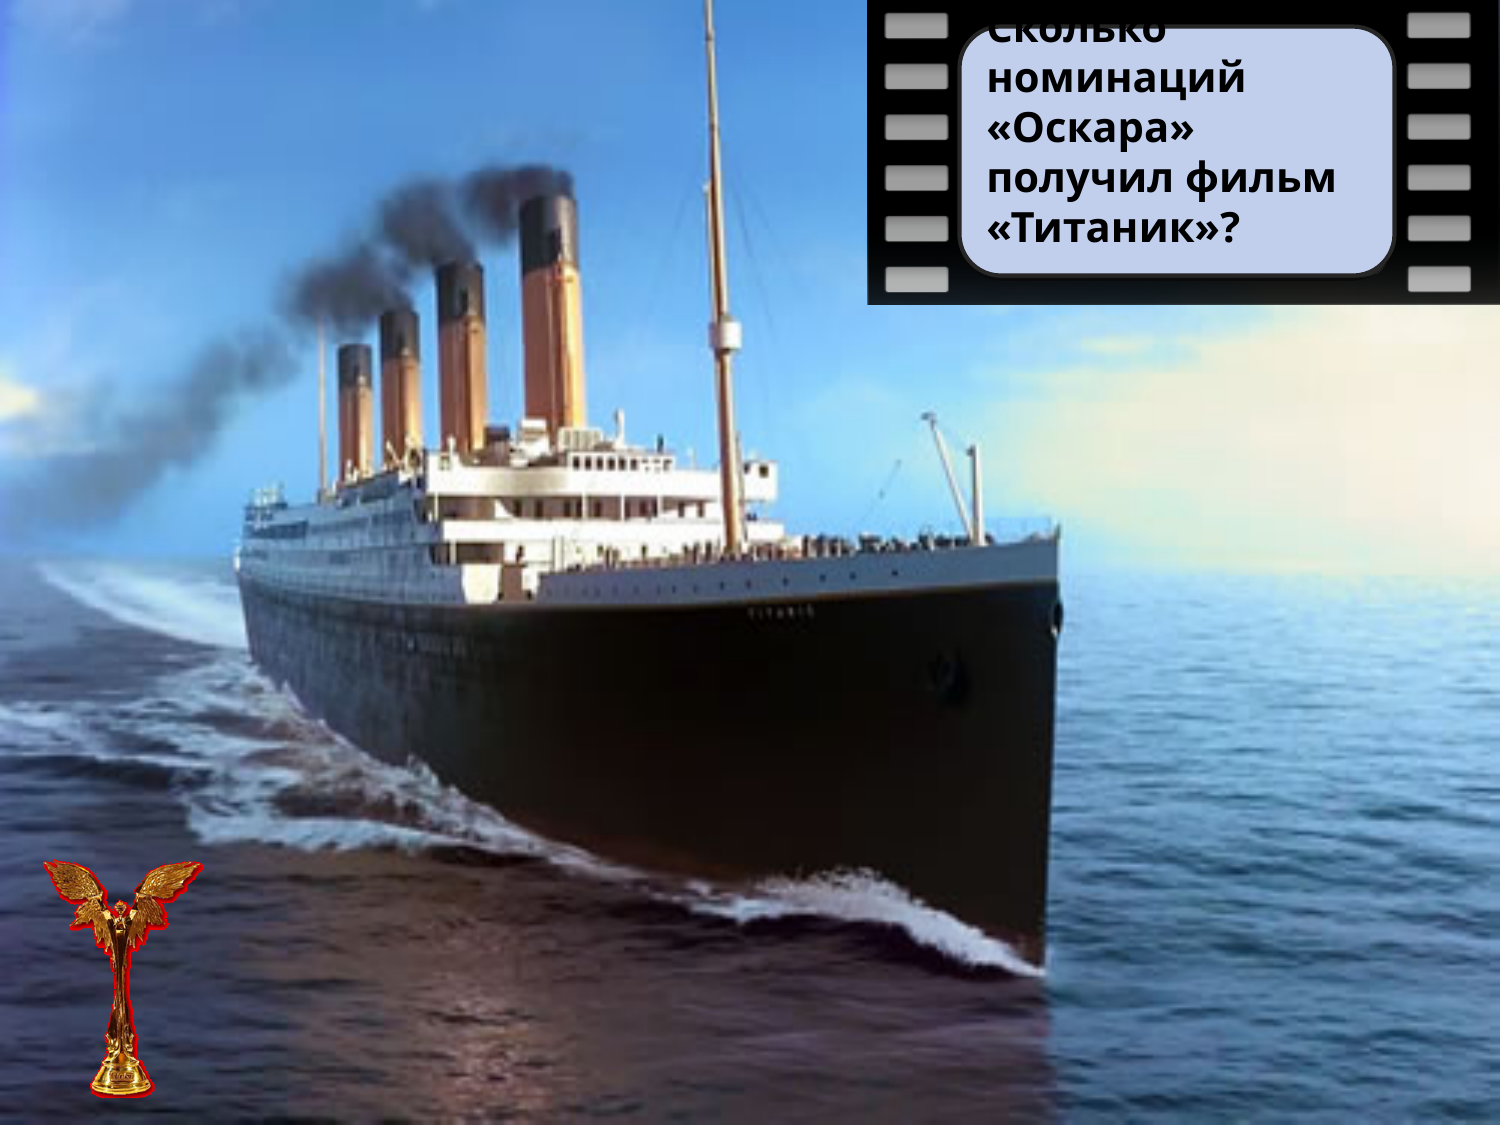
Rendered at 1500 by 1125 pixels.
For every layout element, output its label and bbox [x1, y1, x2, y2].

text_box [866, 0, 1500, 305]
picture [0, 0, 1500, 1125]
